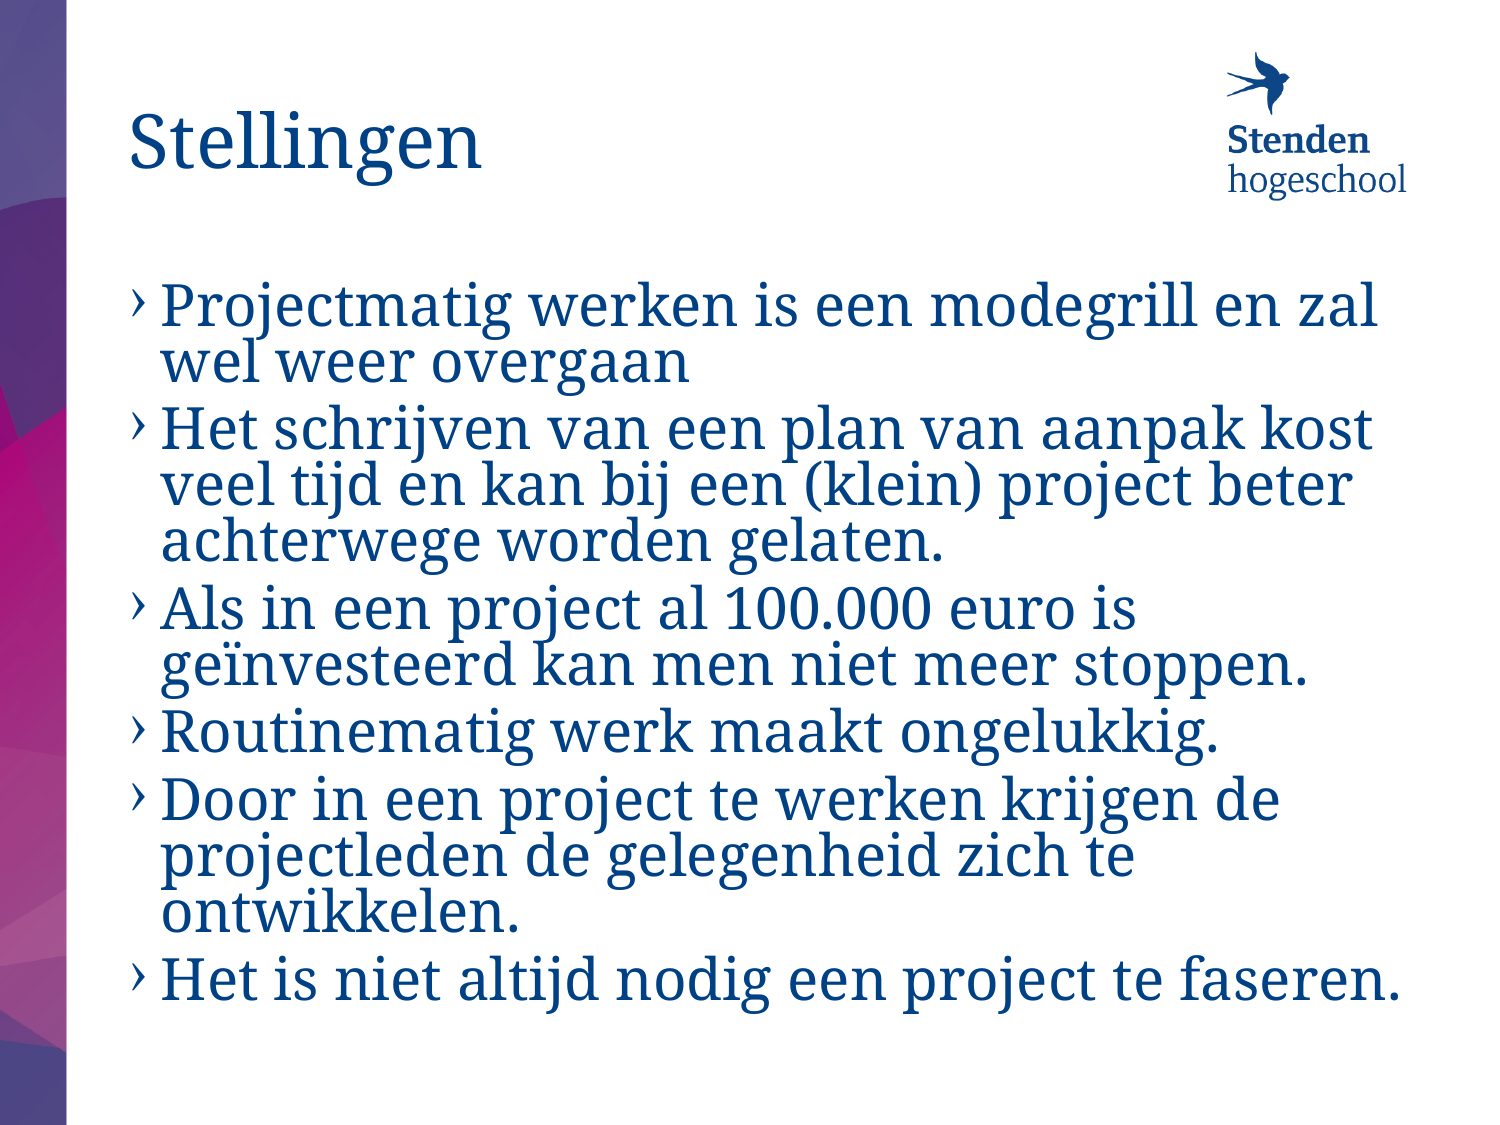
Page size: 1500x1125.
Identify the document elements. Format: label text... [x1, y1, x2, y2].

title Stellingen [128, 93, 1417, 202]
list Projectmatig werken is een modegrill en zal wel weer overgaan Het schrijven van een plan van aanpak kost veel tijd en kan bij een (klein) project beter achterwege worden gelaten. Als in een project al 100.000 euro is geïnvesteerd kan men niet meer stoppen. Routinematig werk maakt ongelukkig. Door in een project te werken krijgen de projectleden de gelegenheid zich te ontwikkelen. Het is niet altijd nodig een project te faseren. [128, 281, 1417, 920]
picture [0, 0, 1500, 1125]
